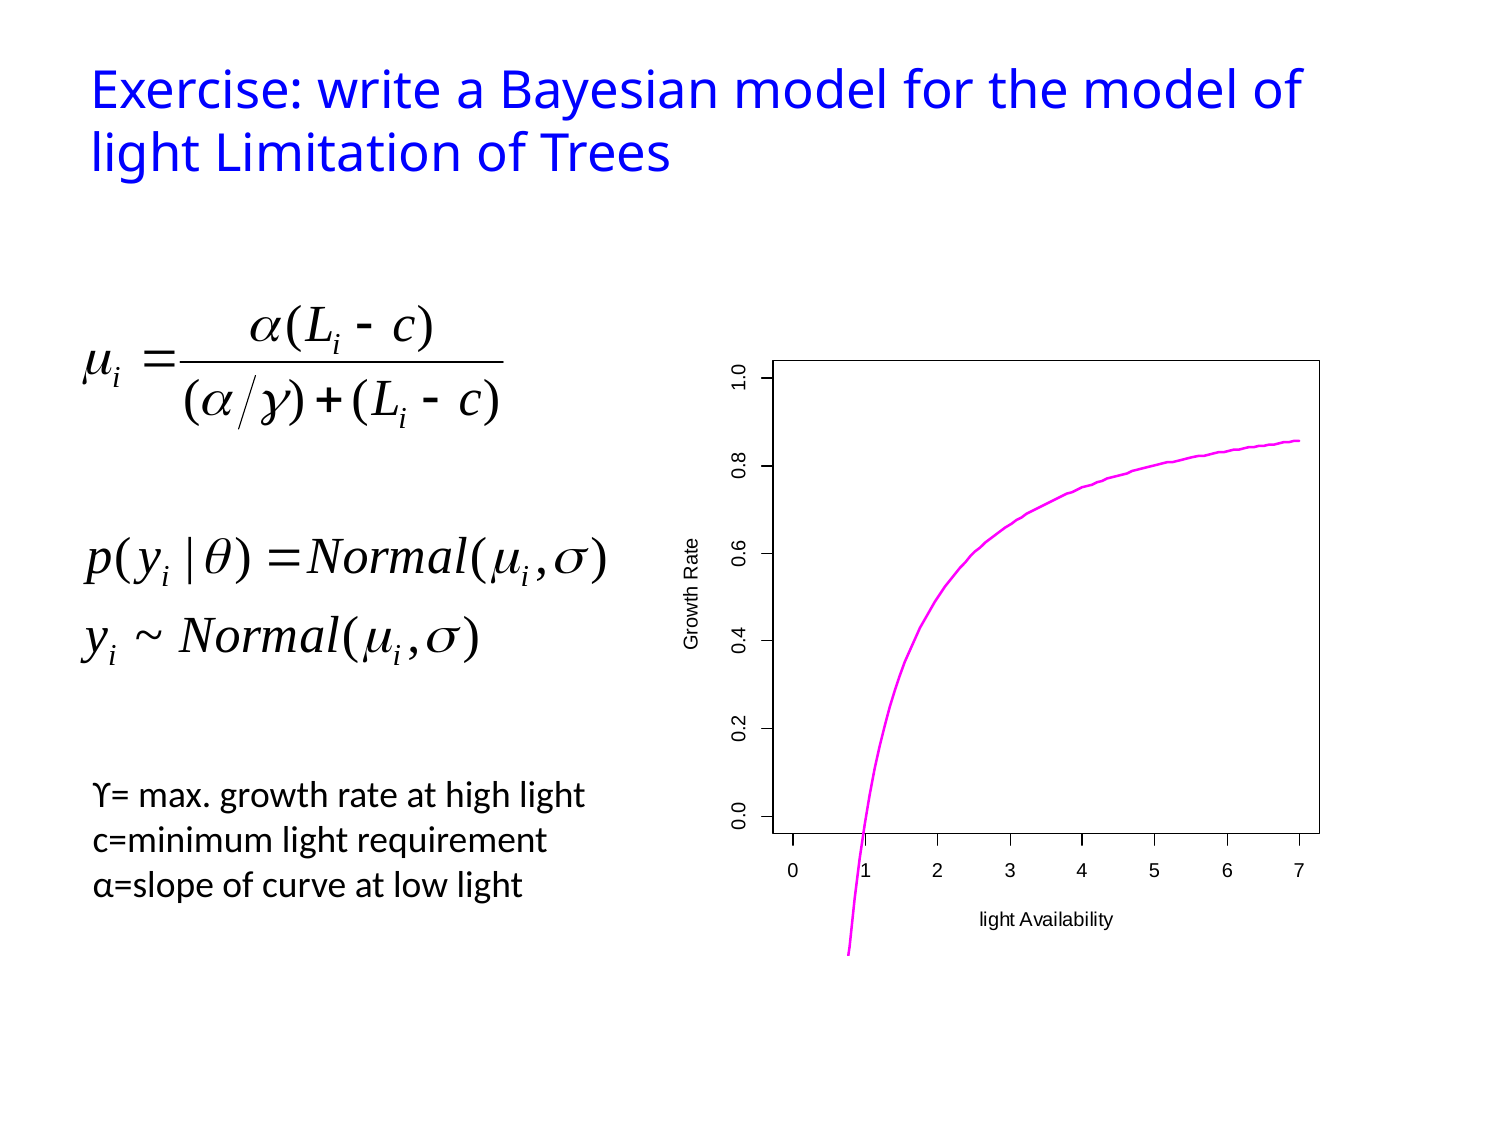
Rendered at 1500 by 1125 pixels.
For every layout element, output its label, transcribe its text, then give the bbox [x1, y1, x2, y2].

picture [674, 262, 1370, 956]
title Exercise: write a Bayesian model for the model of light Limitation of Trees [75, 24, 1425, 213]
text_box ϒ= max. growth rate at high light c=minimum light requirement α=slope of curve at low light [78, 762, 602, 913]
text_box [71, 292, 616, 676]
